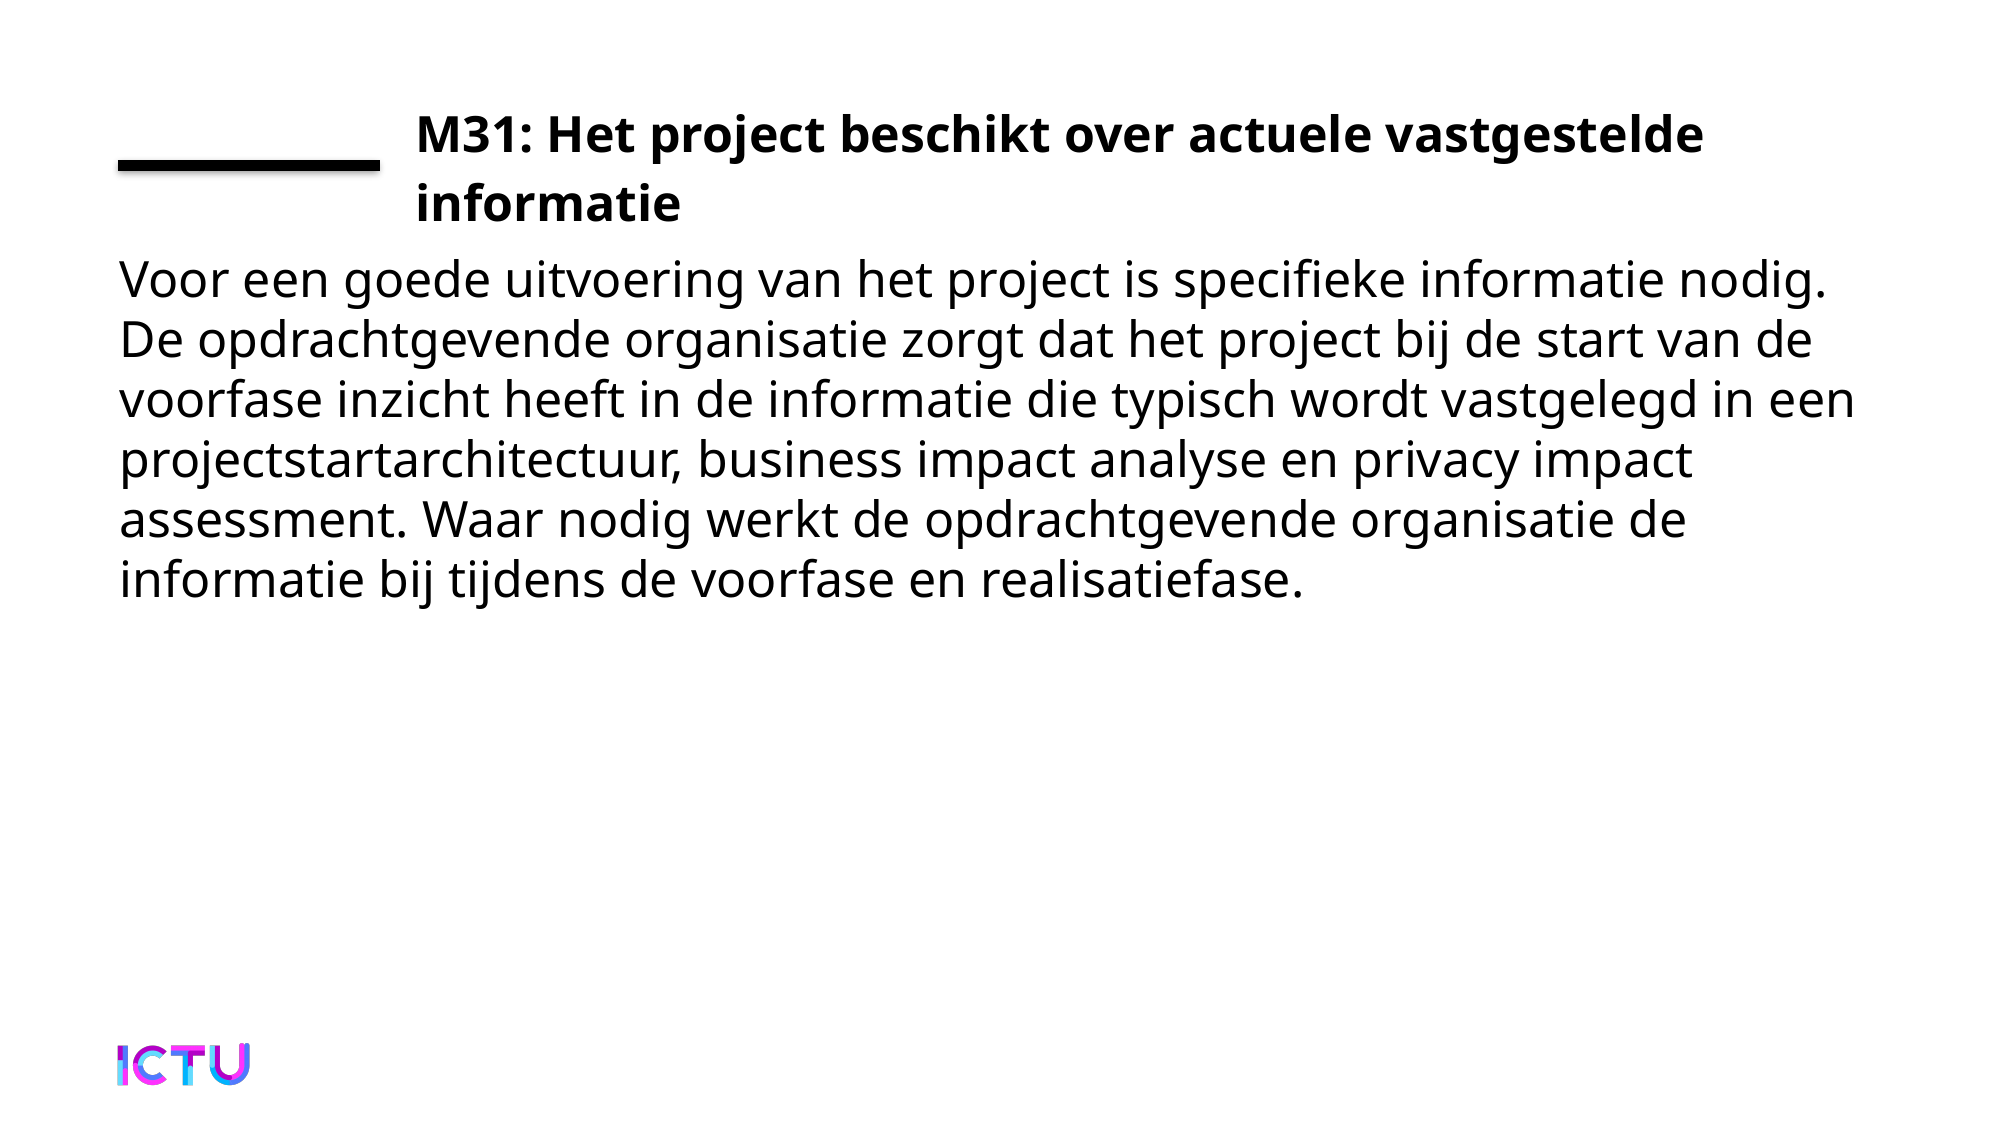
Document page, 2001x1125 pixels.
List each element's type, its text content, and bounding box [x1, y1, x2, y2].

picture [78, 1006, 289, 1125]
text_box Voor een goede uitvoering van het project is specifieke informatie nodig. De opdrachtgevende organisatie zorgt dat het project bij de start van de voorfase inzicht heeft in de informatie die typisch wordt vastgelegd in een projectstartarchitectuur, business impact analyse en privacy impact assessment. Waar nodig werkt de opdrachtgevende organisatie de informatie bij tijdens de voorfase en realisatiefase. [104, 239, 1905, 615]
title M31: Het project beschikt over actuele vastgestelde informatie [415, 94, 1916, 212]
